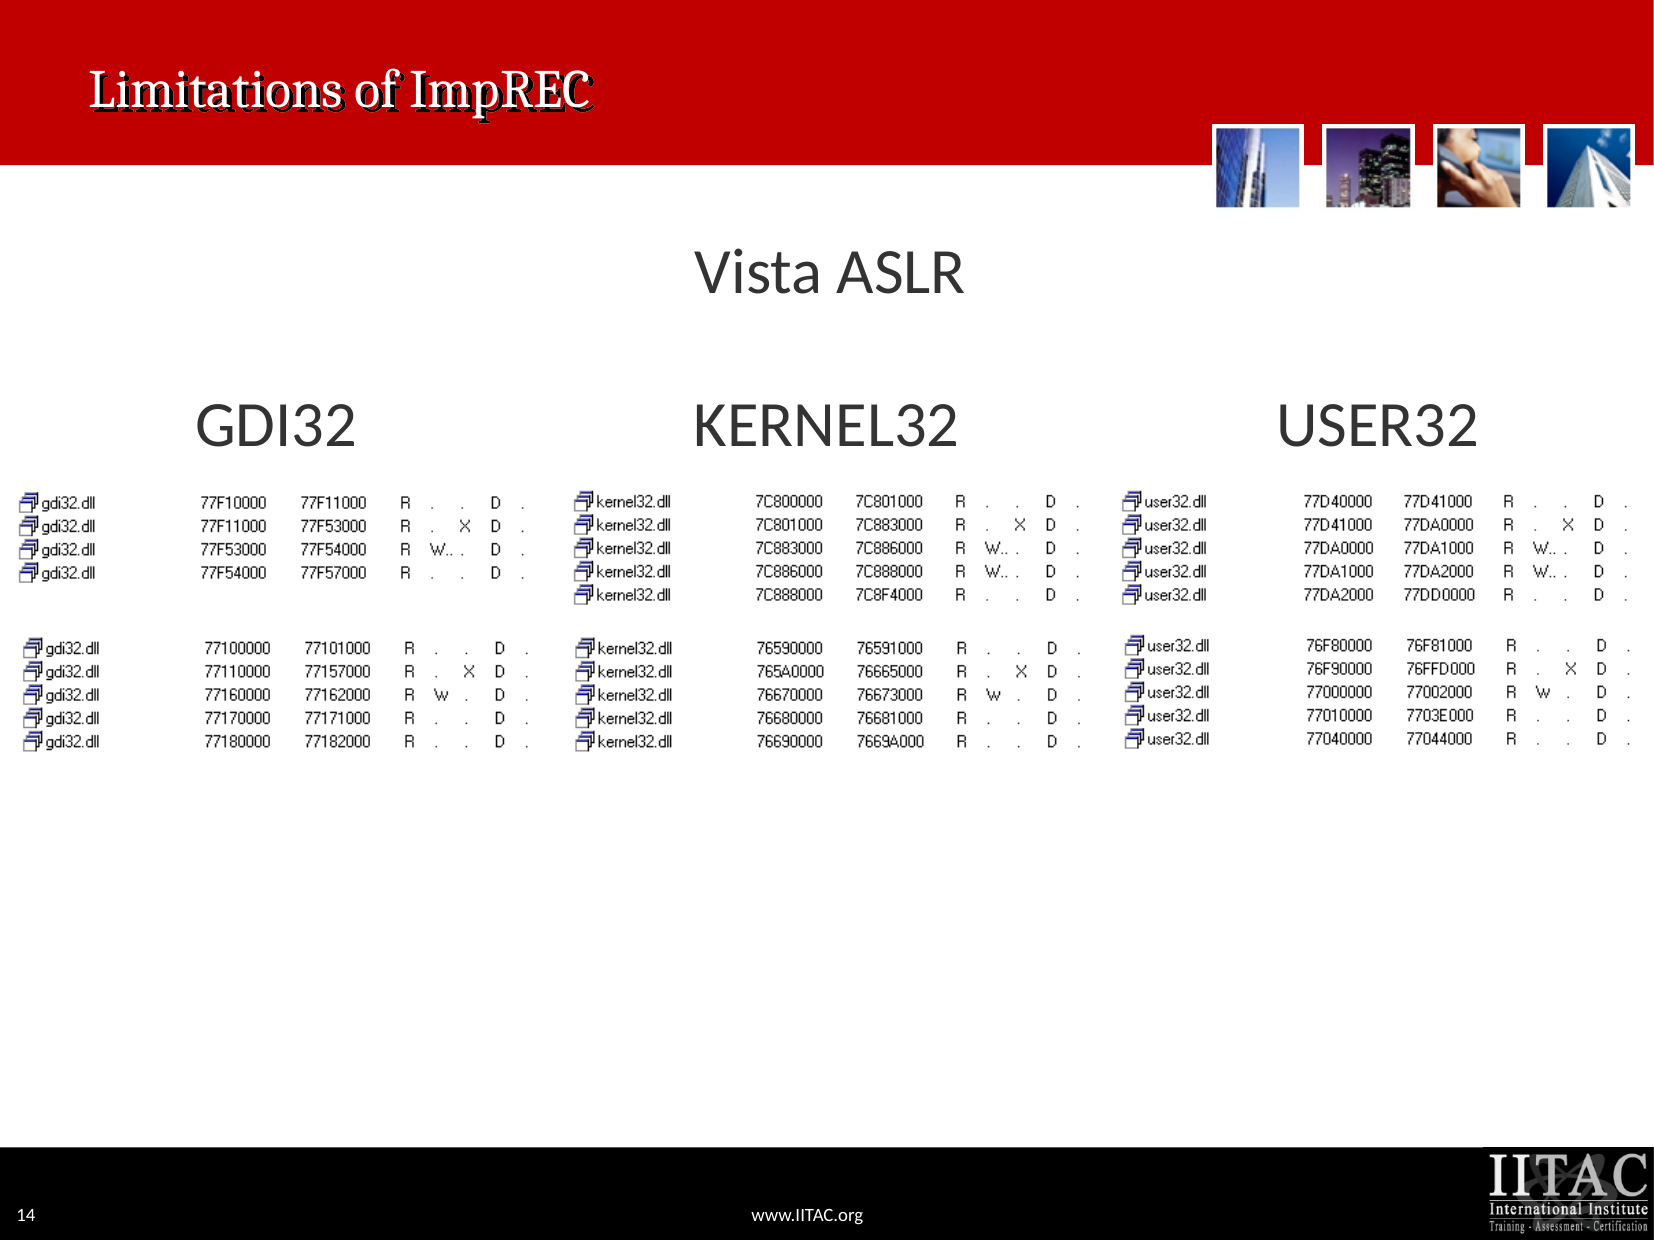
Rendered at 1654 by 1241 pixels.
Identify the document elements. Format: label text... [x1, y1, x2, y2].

picture [1322, 135, 1415, 212]
text_box USER32 [1225, 373, 1530, 475]
picture [1543, 124, 1635, 212]
picture [1483, 1147, 1654, 1240]
text_box KERNEL32 [674, 373, 980, 475]
slide_number 14 [0, 1194, 152, 1241]
text_box GDI32 [123, 373, 429, 475]
picture [1433, 135, 1525, 212]
title Limitations of ImpREC [71, 41, 1596, 130]
picture [1212, 135, 1304, 212]
footer www.IITAC.org [152, 1194, 1466, 1239]
picture [0, 475, 1654, 765]
list Vista ASLR [68, 220, 1592, 328]
